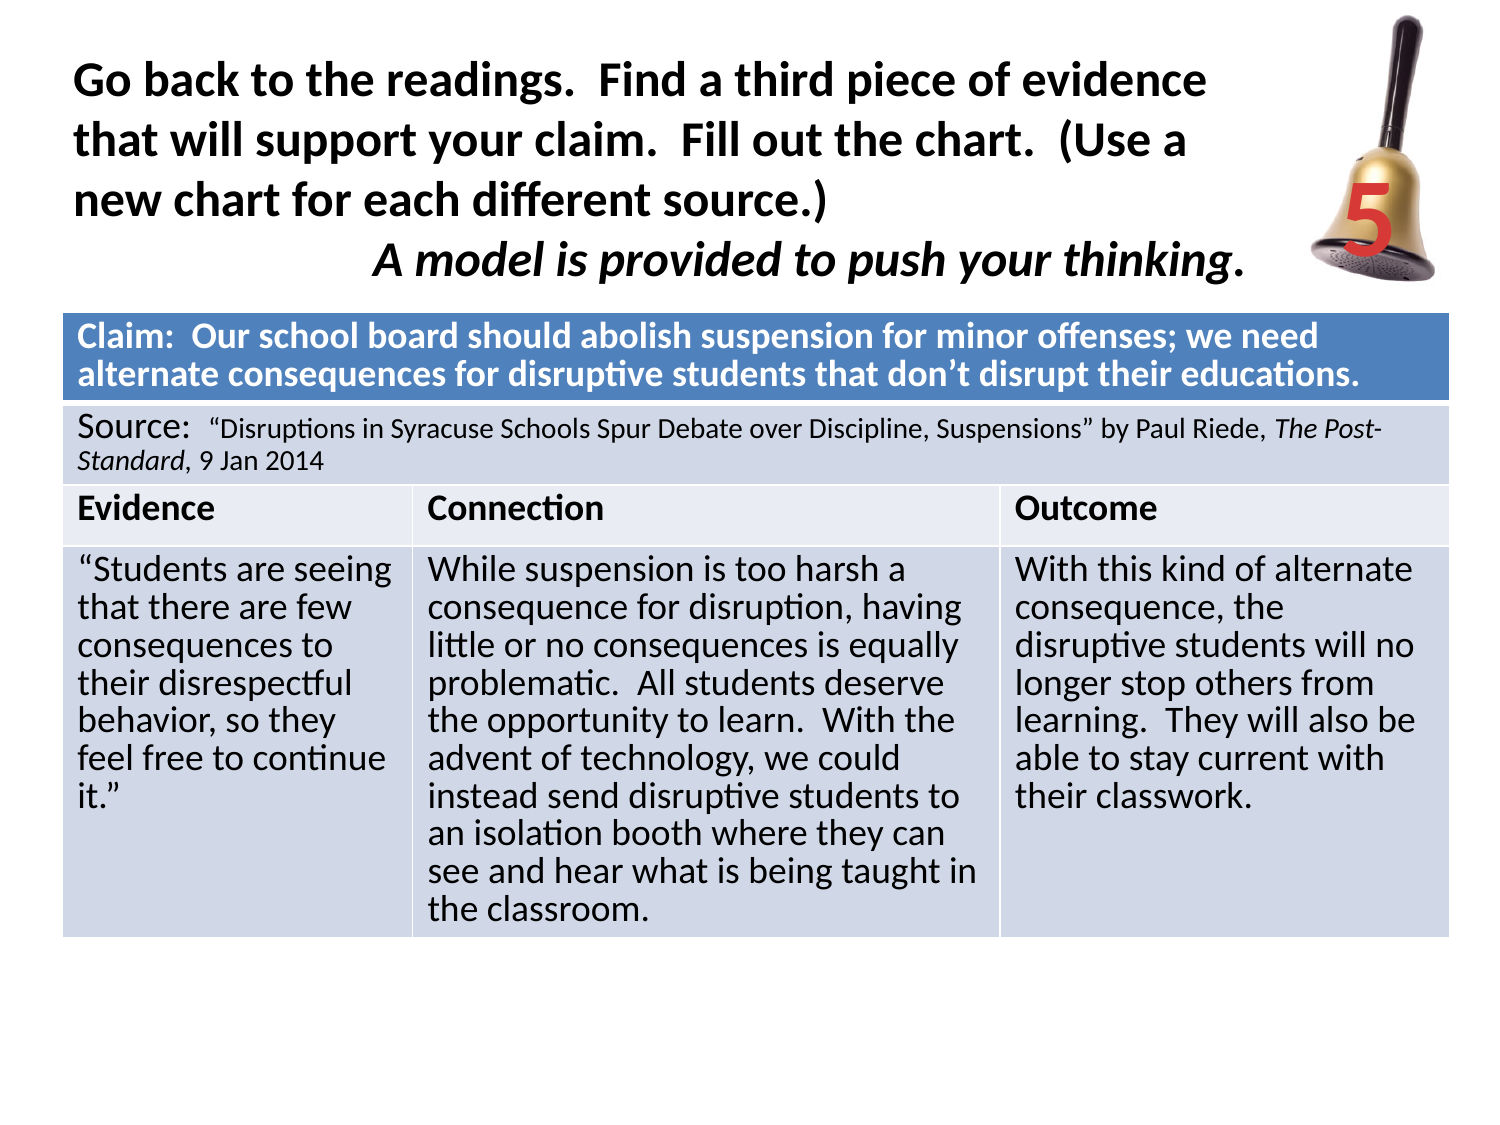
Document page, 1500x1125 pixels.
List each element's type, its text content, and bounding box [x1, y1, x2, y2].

table_cell With this kind of alternate consequence, the disruptive students will no longer stop others from learning. They will also be able to stay current with their classwork. [1001, 547, 1449, 937]
table_header Claim: Our school board should abolish suspension for minor offenses; we need alternate consequences for disruptive students that don’t disrupt their educations. [63, 313, 1449, 400]
table_cell “Students are seeing that there are few consequences to their disrespectful behavior, so they feel free to continue it.” [63, 547, 412, 937]
text_box Go back to the readings. Find a third piece of evidence that will support your claim. Fill out the chart. (Use a new chart for each different source.) A model is provided to push your thinking. [58, 39, 1246, 294]
table_cell While suspension is too harsh a consequence for disruption, having little or no consequences is equally problematic. All students deserve the opportunity to learn. With the advent of technology, we could instead send disruptive students to an isolation booth where they can see and hear what is being taught in the classroom. [413, 547, 999, 937]
table_cell Connection [413, 486, 999, 545]
picture [1249, 12, 1500, 288]
table_cell Source: “Disruptions in Syracuse Schools Spur Debate over Discipline, Suspensions” by Paul Riede, The Post-Standard, 9 Jan 2014 [63, 406, 1449, 484]
table_cell Evidence [63, 486, 412, 545]
table_cell Outcome [1001, 486, 1449, 545]
